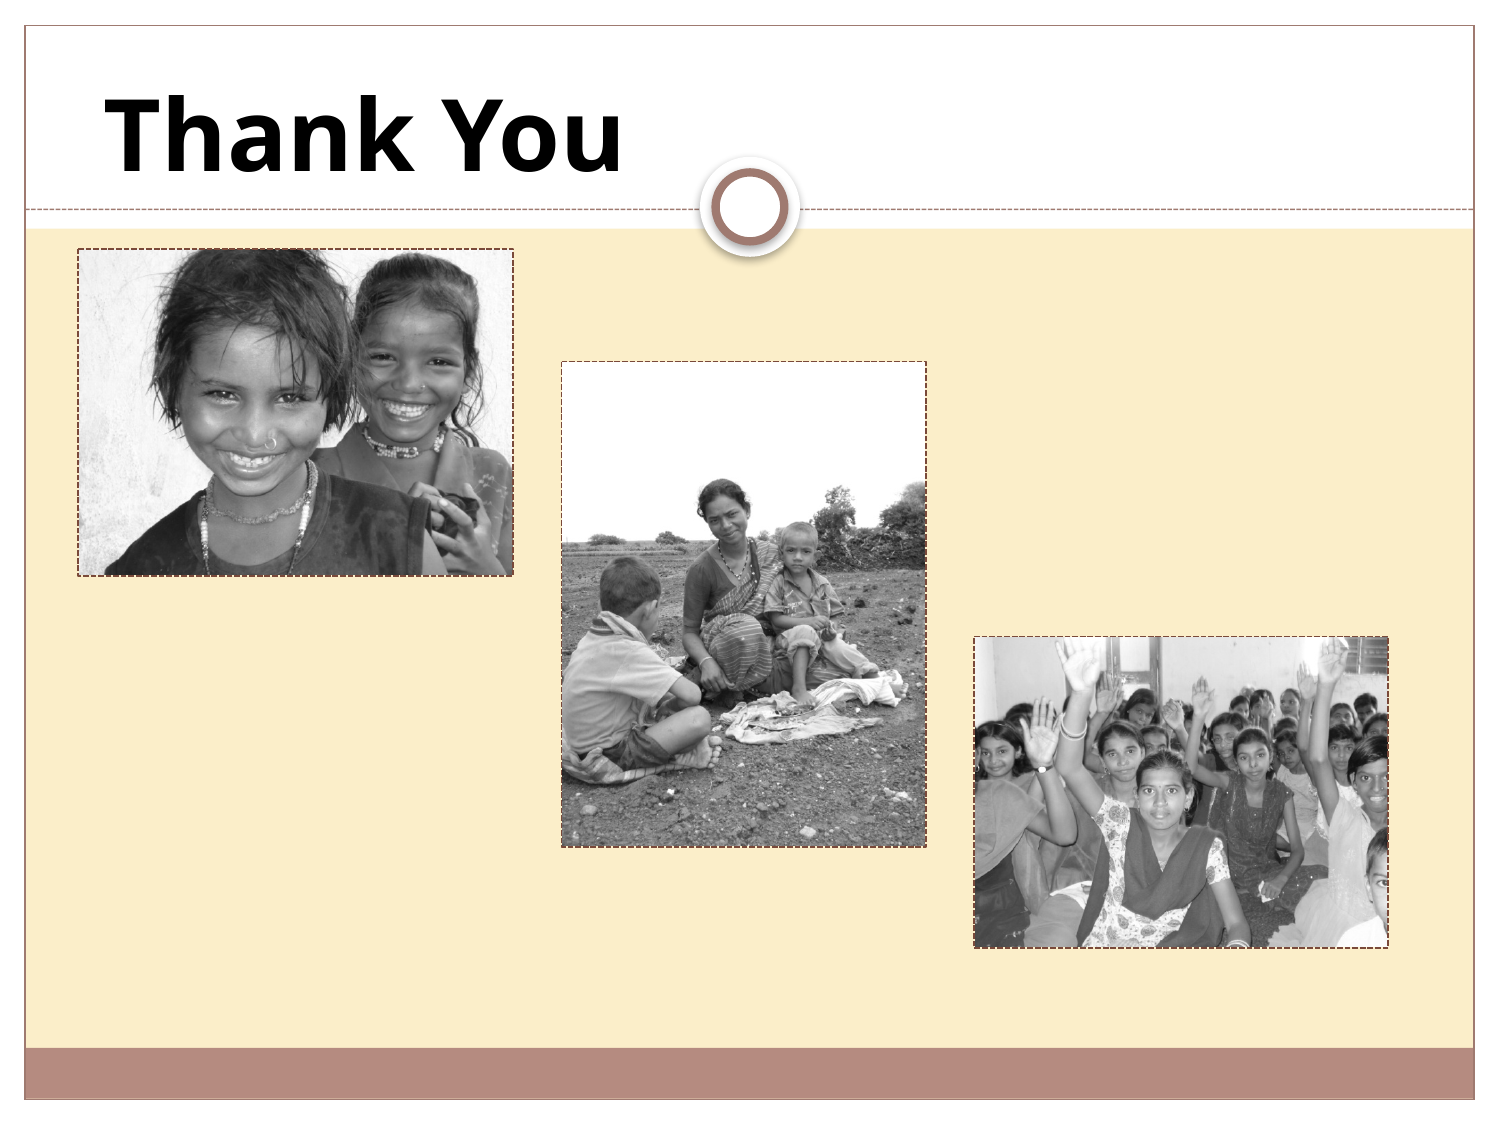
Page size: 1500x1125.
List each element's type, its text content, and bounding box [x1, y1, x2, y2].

picture [562, 362, 926, 846]
text_box Thank You [88, 78, 826, 204]
picture [974, 637, 1388, 948]
picture [78, 249, 513, 576]
text_box [47, 19, 78, 95]
